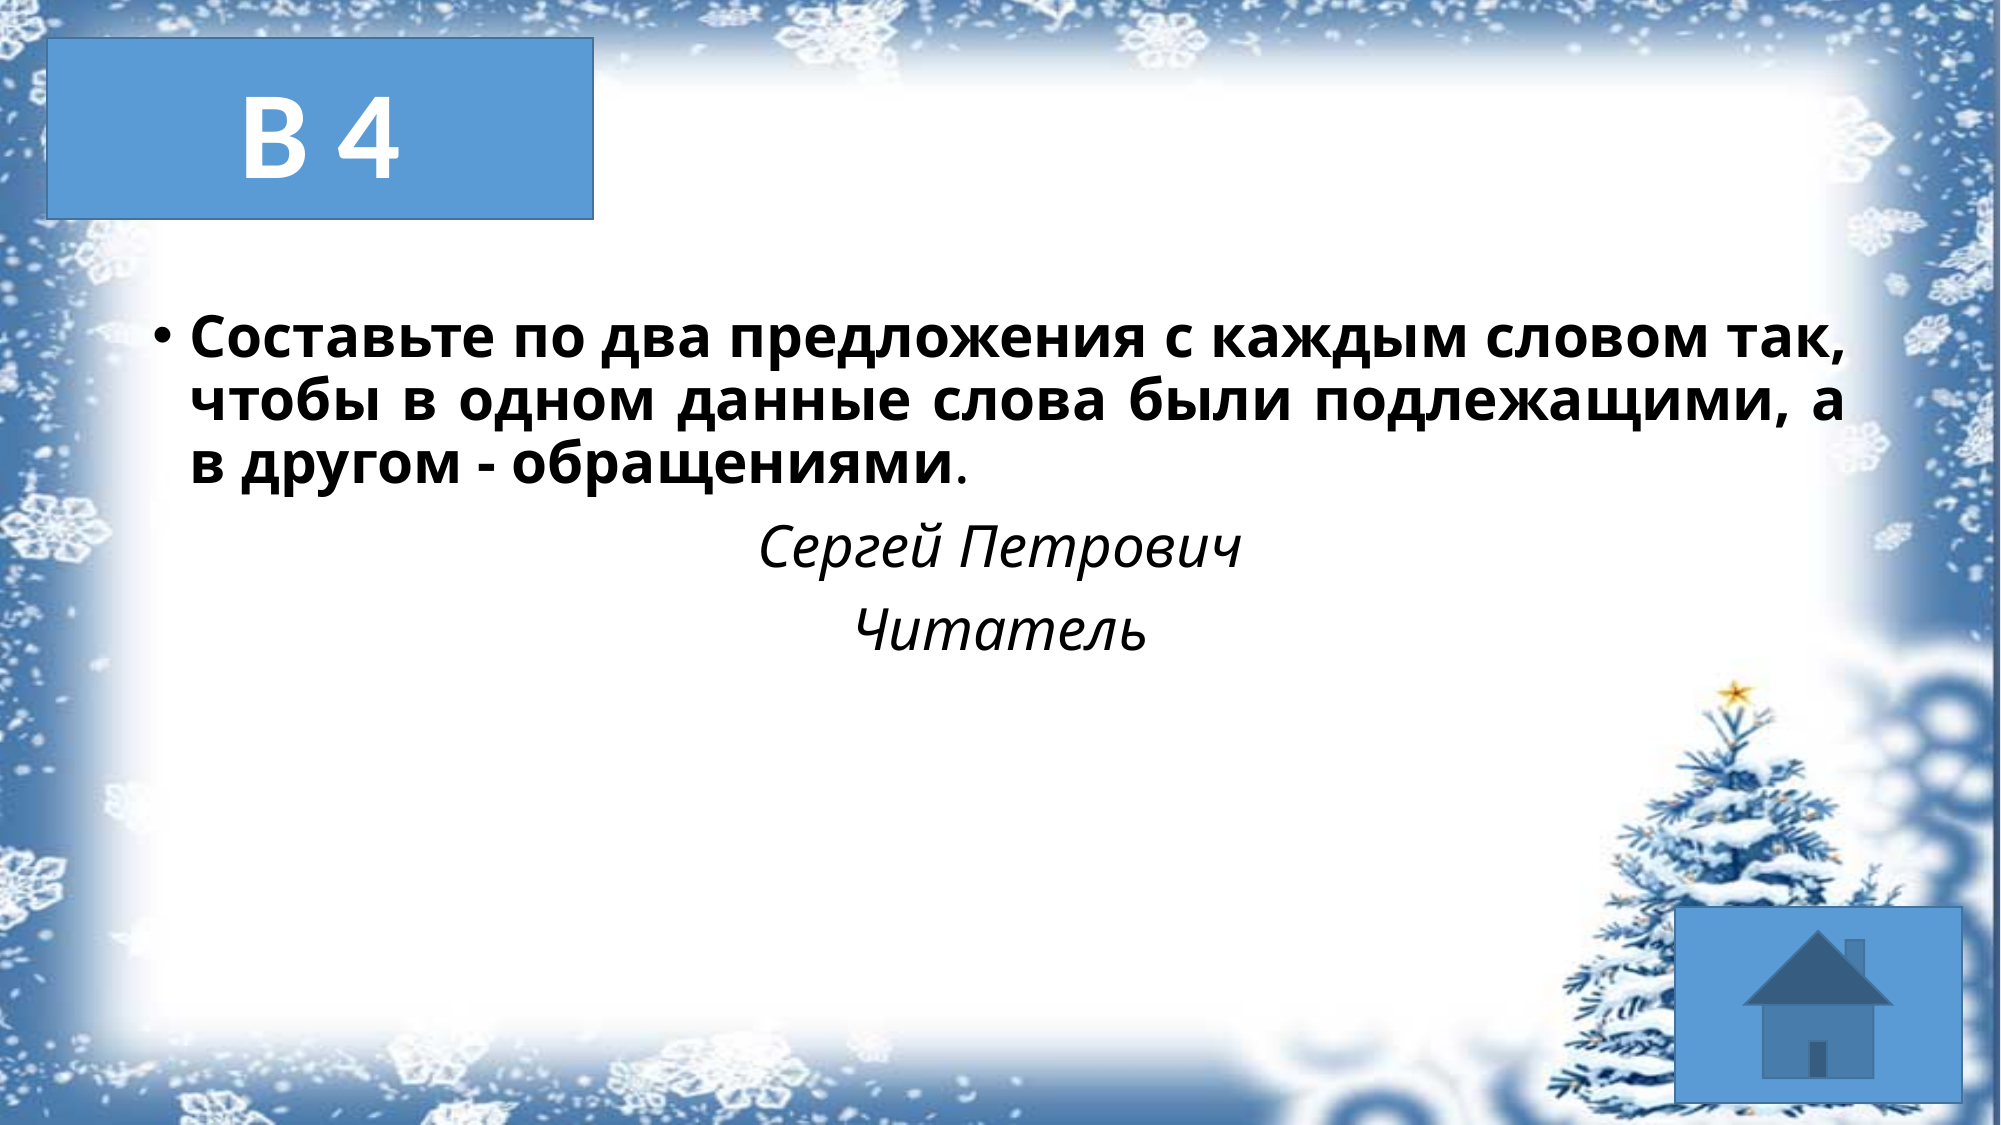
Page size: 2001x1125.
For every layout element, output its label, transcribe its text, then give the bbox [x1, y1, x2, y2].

list Составьте по два предложения с каждым словом так, чтобы в одном данные слова были подлежащими, а в другом - обращениями. Сергей Петрович Читатель [137, 299, 1863, 1014]
text_box В 4 [46, 37, 594, 220]
picture [0, 0, 2001, 1125]
text_box [1674, 906, 1963, 1104]
